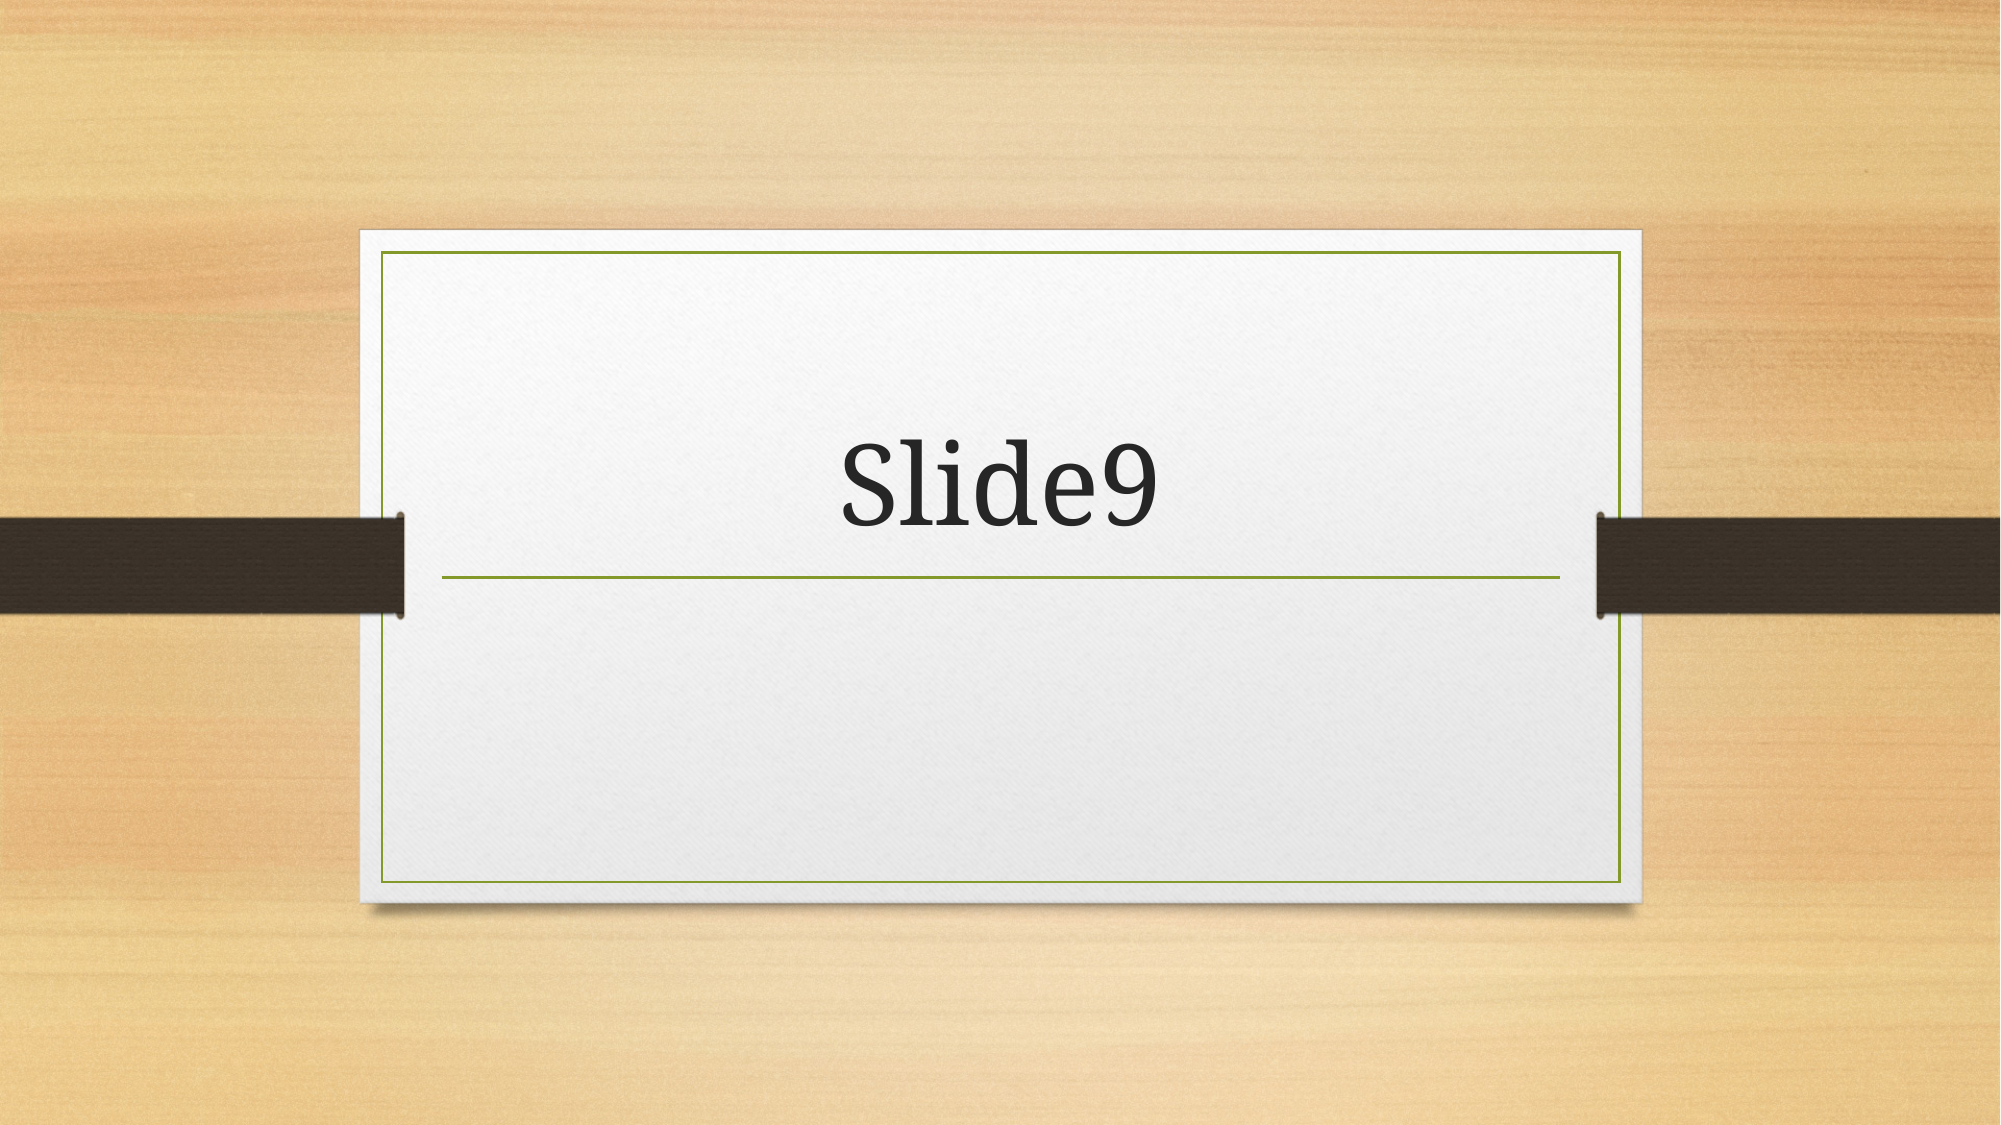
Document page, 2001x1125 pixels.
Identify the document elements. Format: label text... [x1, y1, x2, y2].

picture [0, 0, 2001, 1125]
title Slide9 [441, 306, 1560, 556]
